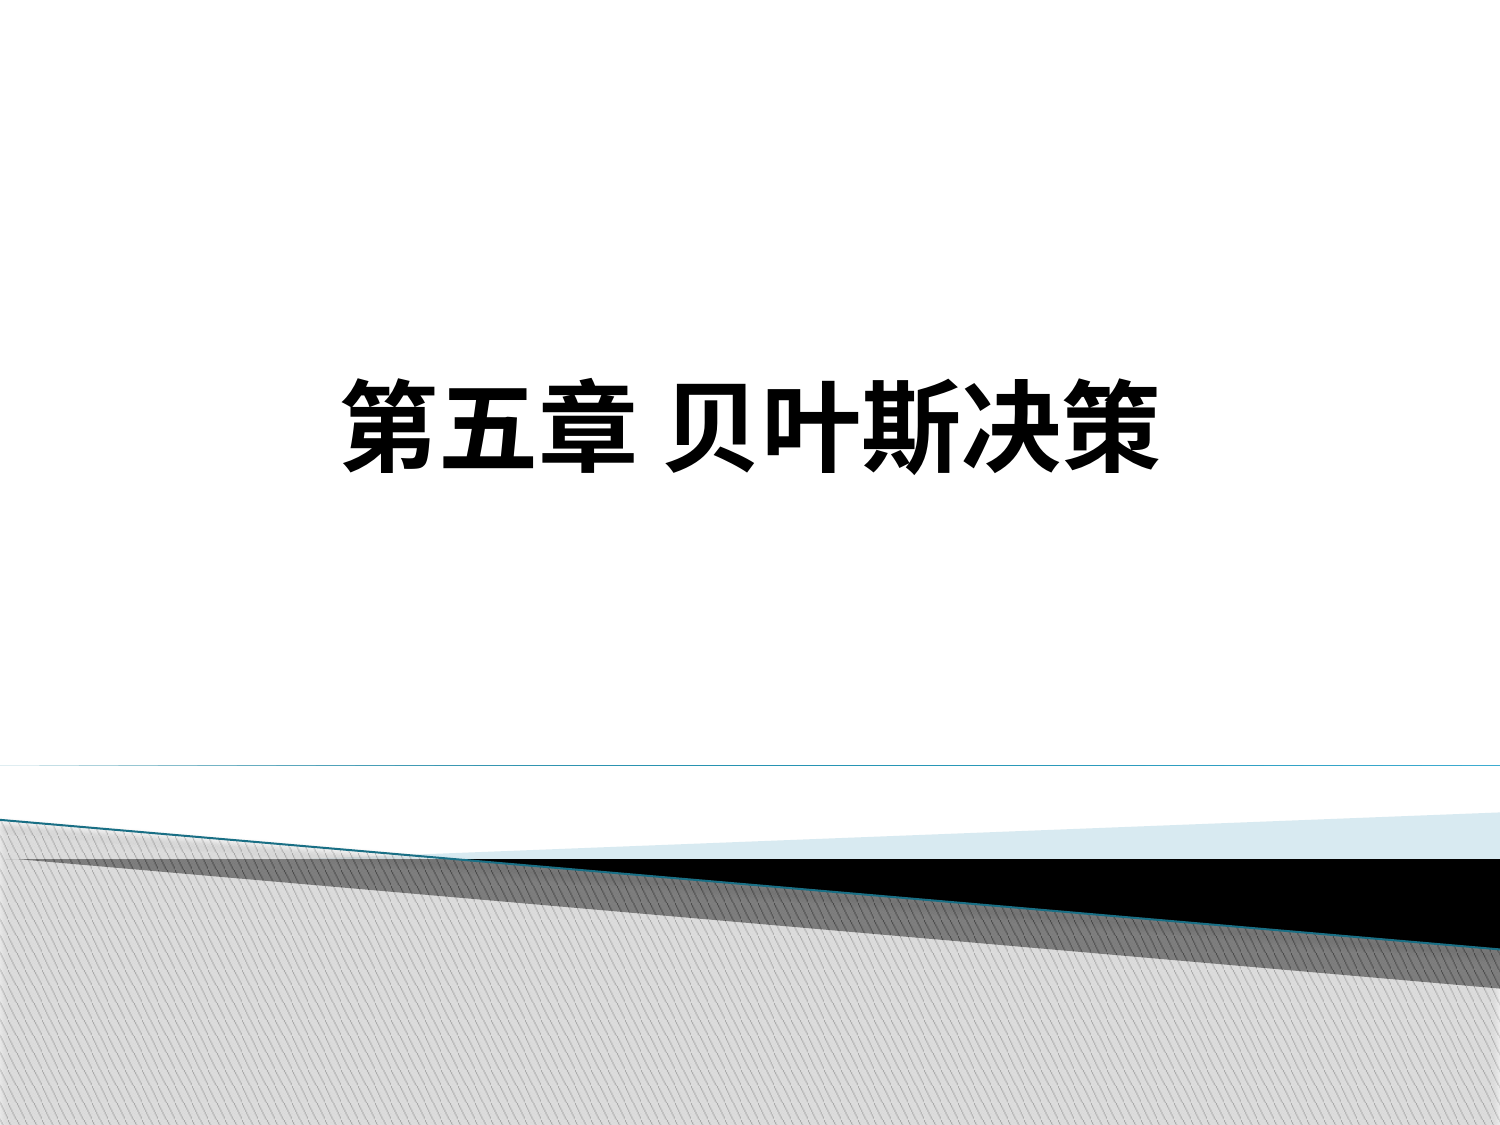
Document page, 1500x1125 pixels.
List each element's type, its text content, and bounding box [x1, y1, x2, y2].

title 第五章 贝叶斯决策 [112, 192, 1388, 493]
picture [5, 859, 1500, 989]
